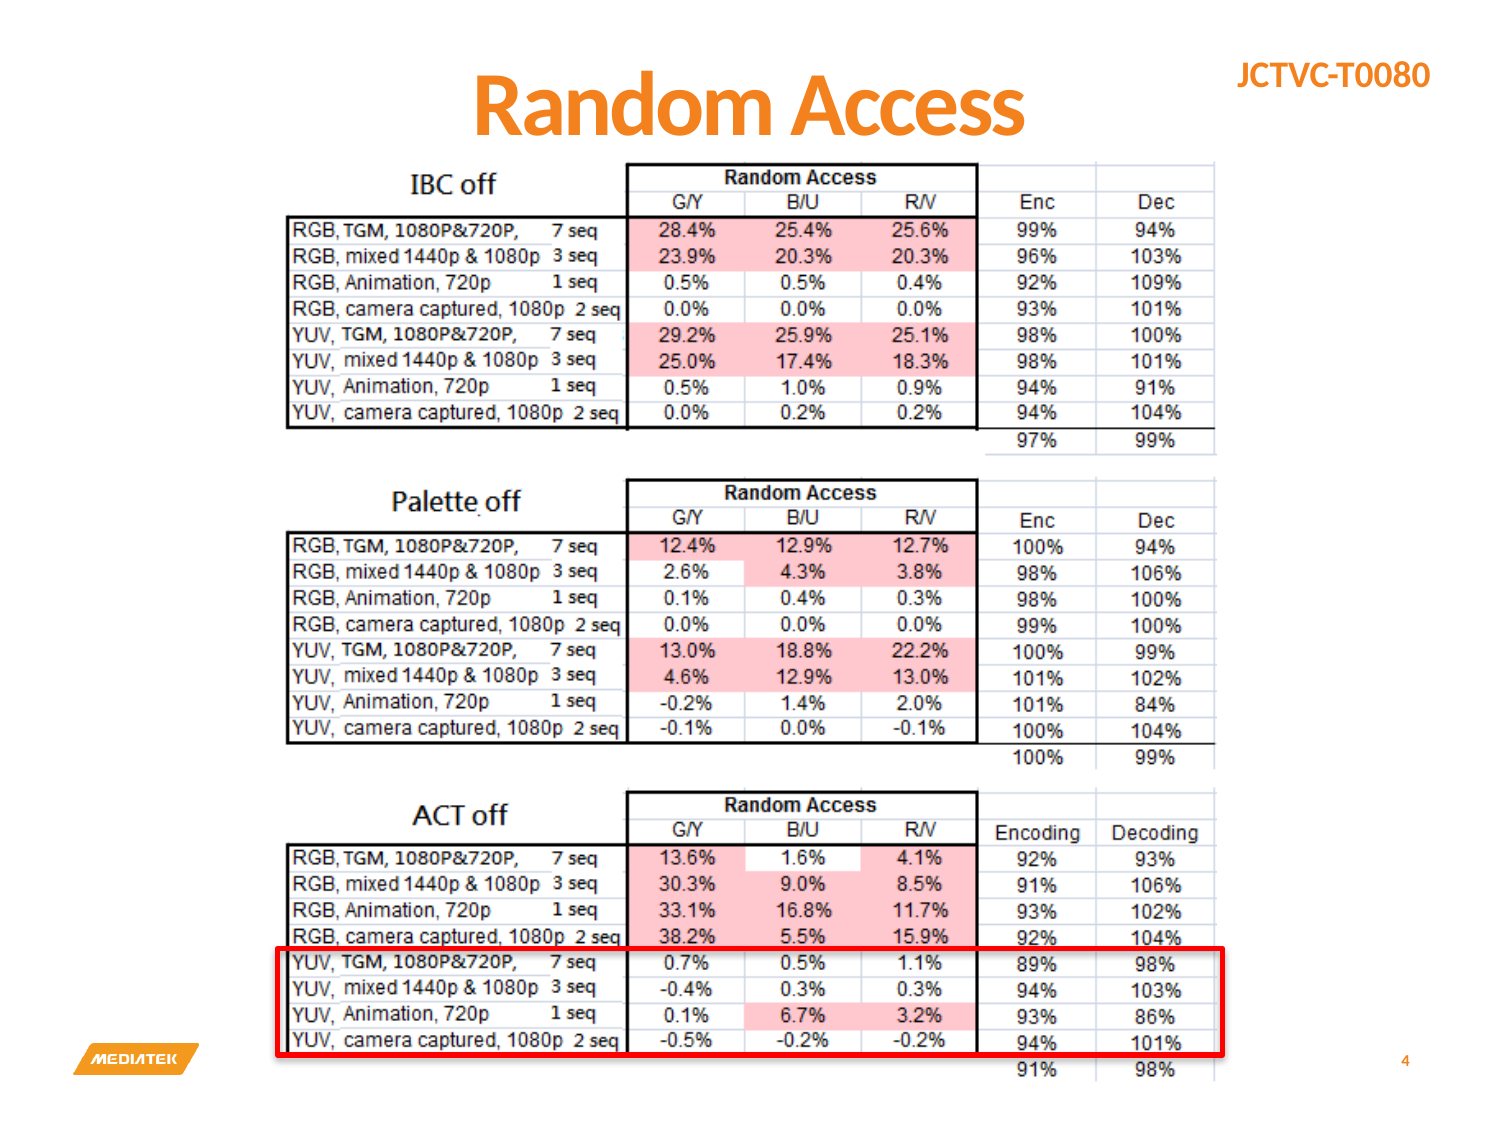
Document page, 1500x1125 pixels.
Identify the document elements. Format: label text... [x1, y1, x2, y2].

title Random Access [75, 57, 1425, 244]
picture [73, 1043, 199, 1075]
picture [283, 160, 1217, 1085]
slide_number 4 [1251, 1029, 1425, 1090]
